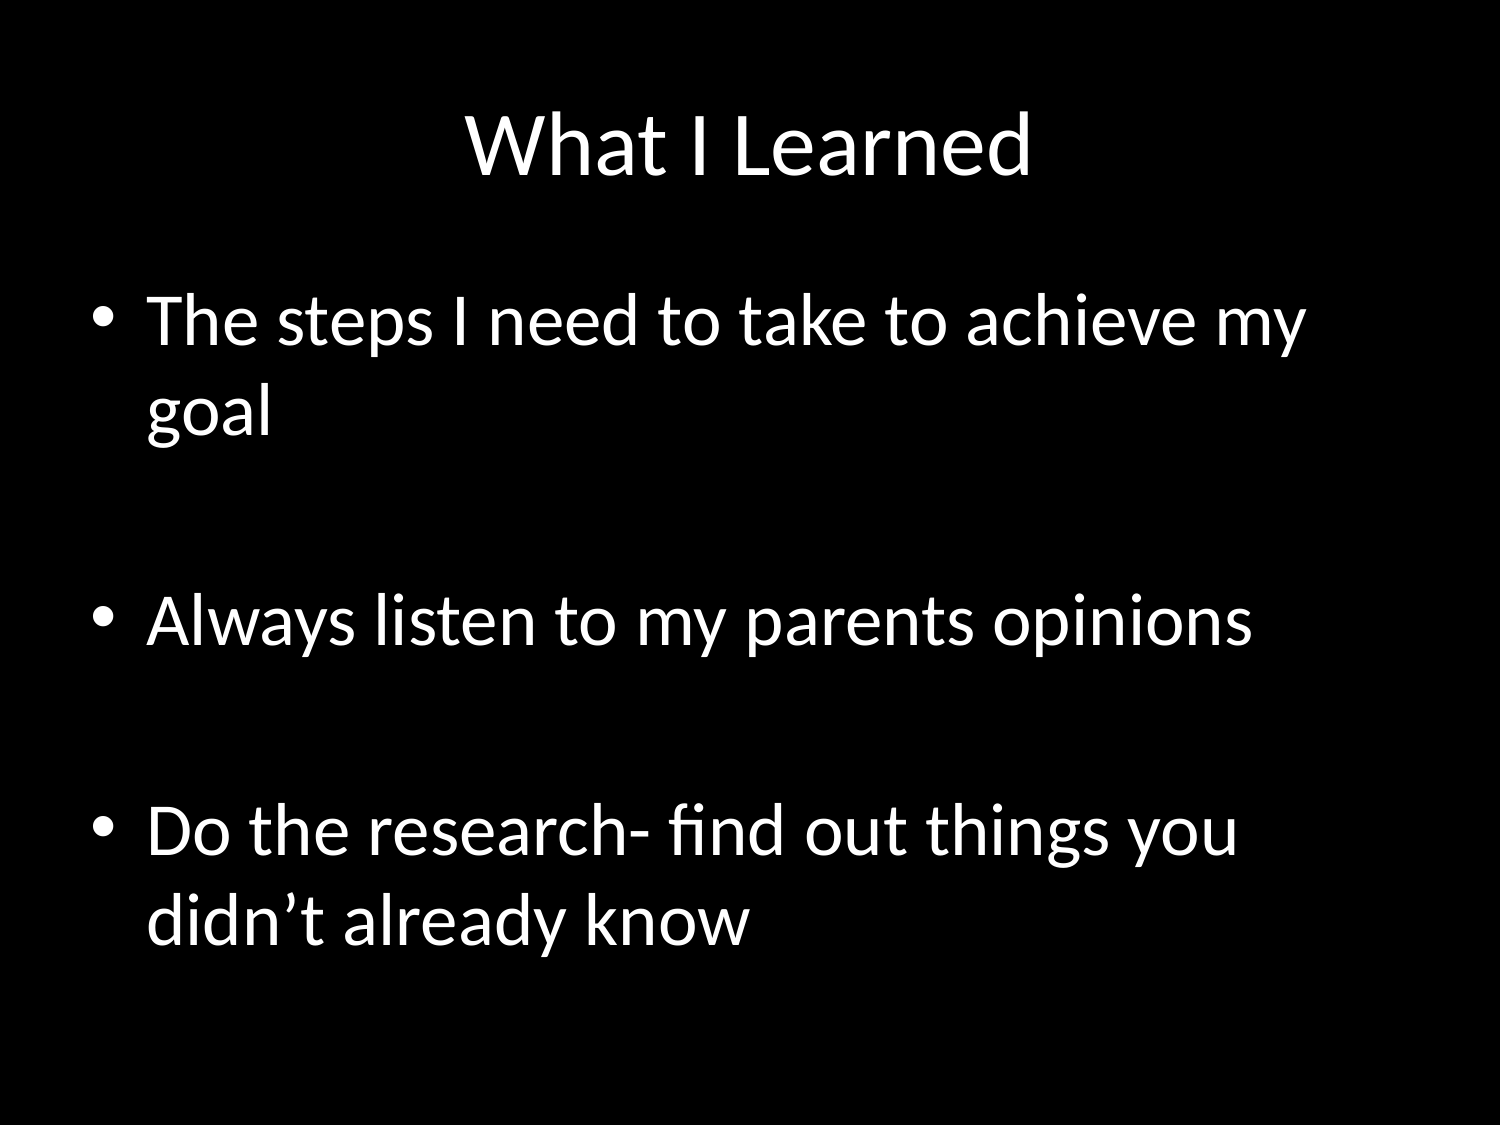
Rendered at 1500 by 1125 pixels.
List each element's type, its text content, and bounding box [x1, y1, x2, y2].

list The steps I need to take to achieve my goal Always listen to my parents opinions Do the research- find out things you didn’t already know [75, 262, 1425, 1005]
title What I Learned [75, 45, 1425, 233]
